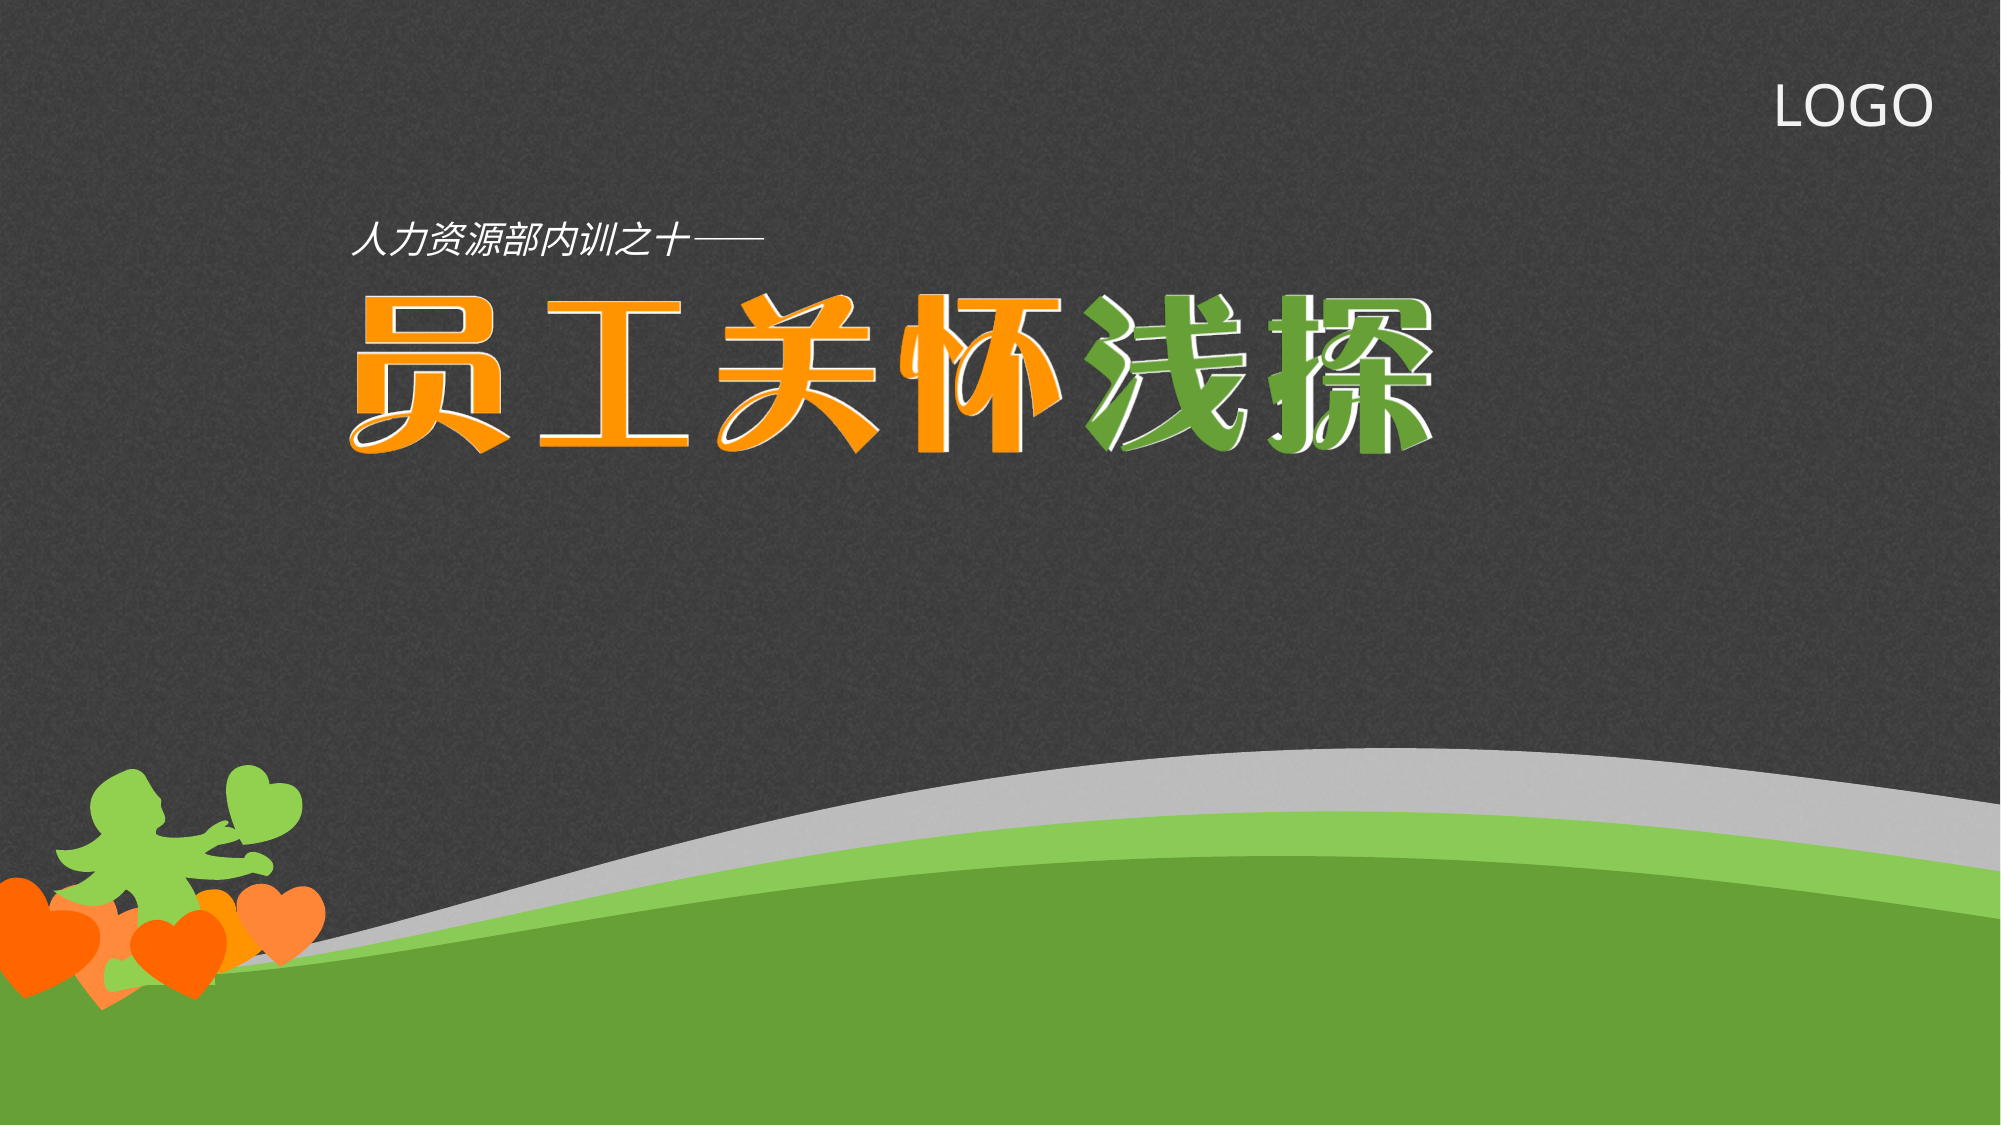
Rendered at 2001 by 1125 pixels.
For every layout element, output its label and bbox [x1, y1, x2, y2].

picture [114, 890, 137, 914]
picture [0, 0, 2001, 942]
